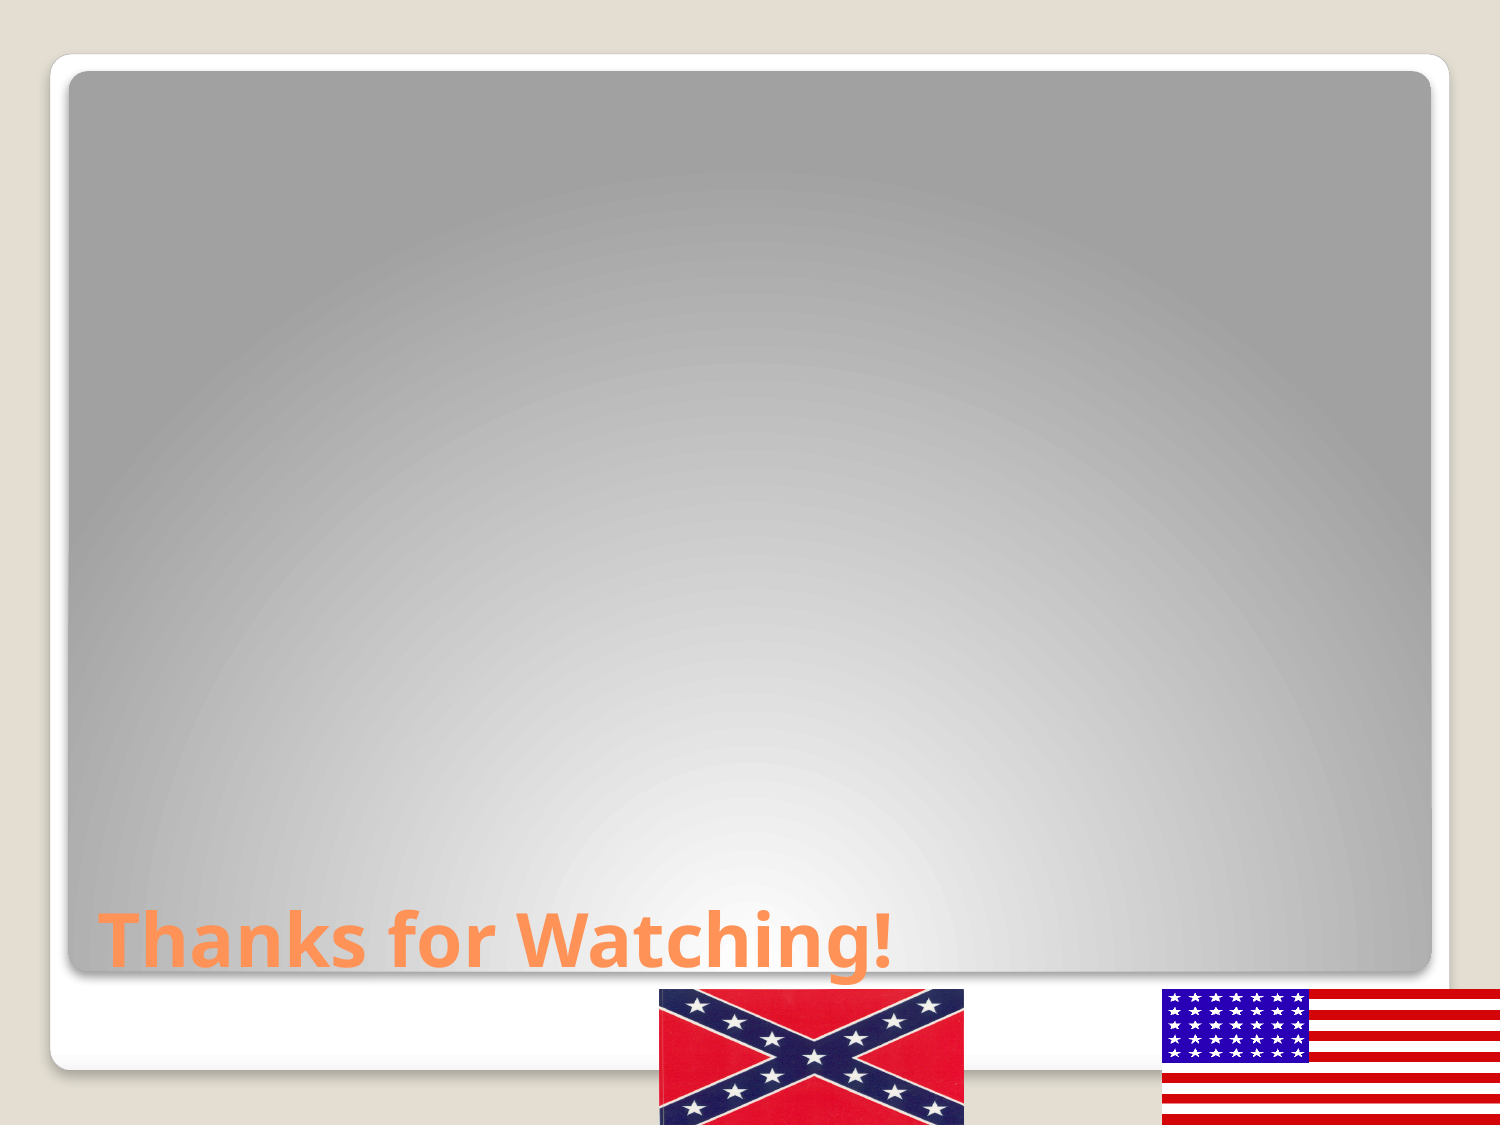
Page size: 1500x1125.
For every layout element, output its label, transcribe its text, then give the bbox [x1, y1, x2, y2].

picture [1162, 989, 1500, 1125]
title Thanks for Watching! [82, 817, 1425, 990]
picture [659, 989, 964, 1125]
